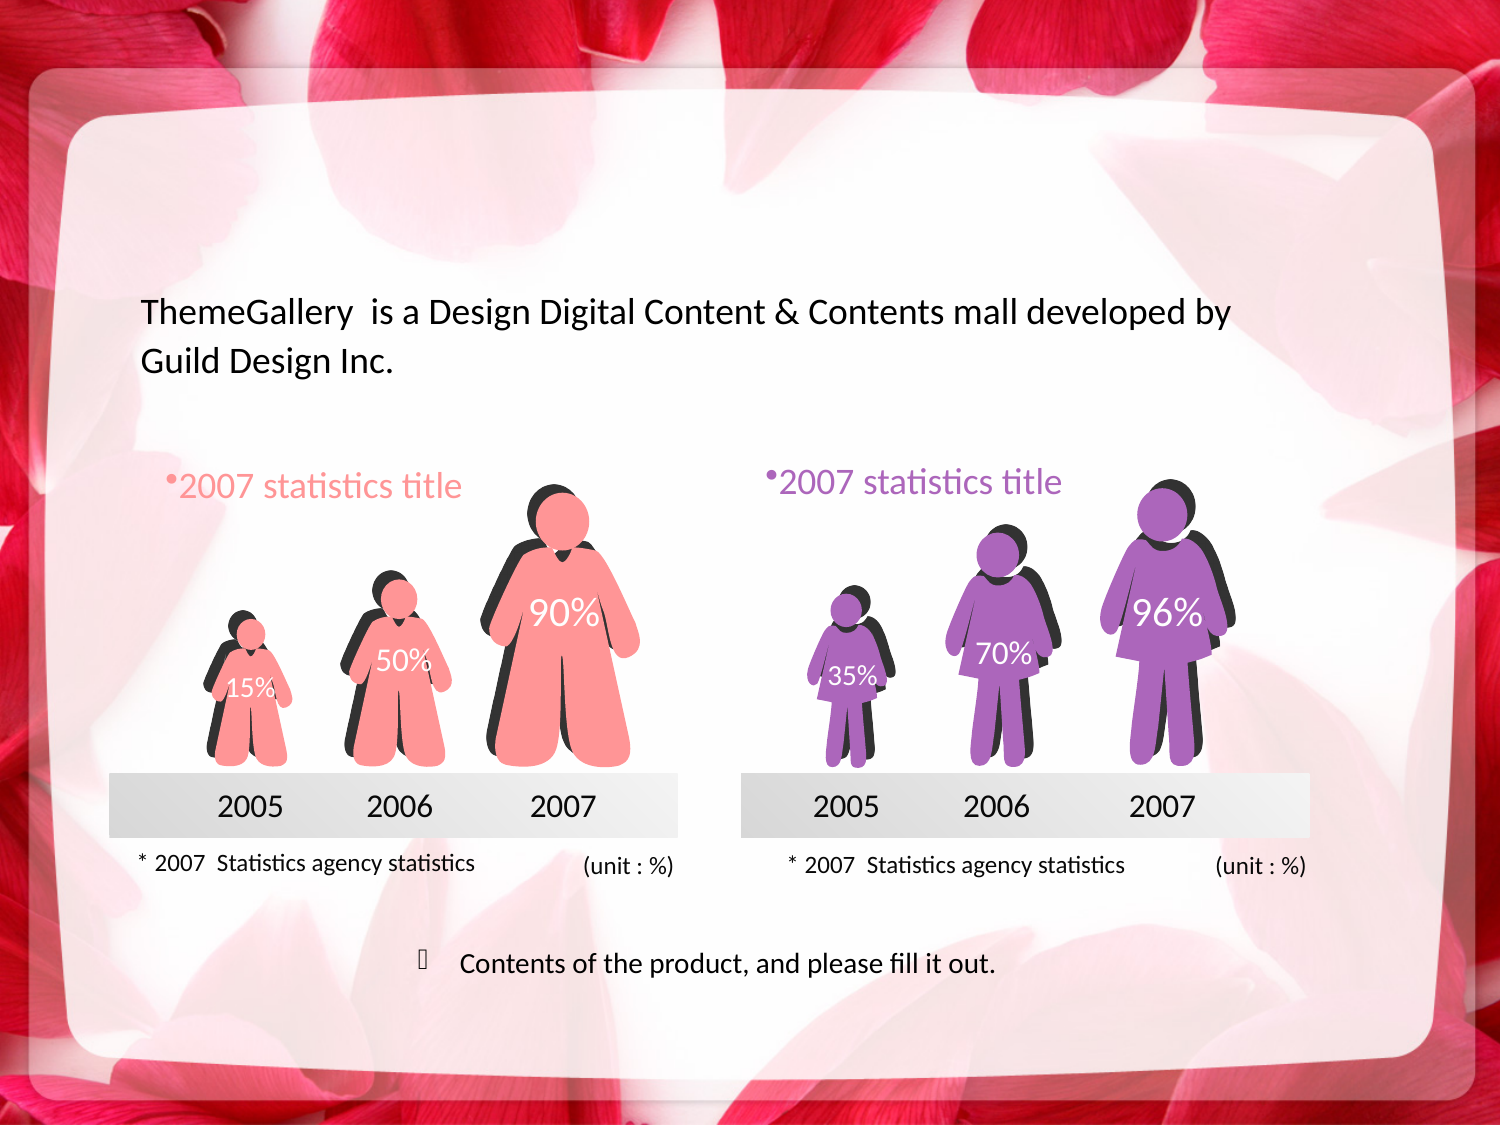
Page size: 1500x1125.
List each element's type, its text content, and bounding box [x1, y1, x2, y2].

text_box * 2007 Statistics agency statistics [771, 841, 1141, 886]
text_box 2007 statistics title [750, 449, 1078, 510]
text_box (unit : %) [567, 842, 690, 888]
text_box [804, 593, 893, 769]
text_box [348, 579, 458, 770]
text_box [211, 618, 297, 769]
text_box 2006 [323, 776, 476, 832]
text_box 2005 [174, 776, 323, 832]
text_box [741, 773, 1310, 838]
text_box 2007 statistics title [150, 454, 478, 514]
text_box 15% [200, 661, 206, 712]
text_box 2007 [487, 778, 639, 832]
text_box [941, 532, 1060, 768]
text_box 35% [898, 649, 904, 699]
text_box (unit : %) [1200, 842, 1322, 888]
picture [0, 0, 1500, 1125]
text_box 2005 [770, 776, 920, 832]
text_box [109, 773, 678, 838]
text_box 2007 [1086, 776, 1239, 832]
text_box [488, 492, 649, 771]
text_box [1095, 487, 1236, 768]
text_box 2006 [920, 776, 1073, 832]
text_box * 2007 Statistics agency statistics [121, 839, 491, 885]
text_box Contents of the product, and please fill it out. [251, 937, 1189, 988]
text_box ThemeGallery is a Design Digital Content & Contents mall developed by Guild Design Inc. [125, 274, 1264, 389]
